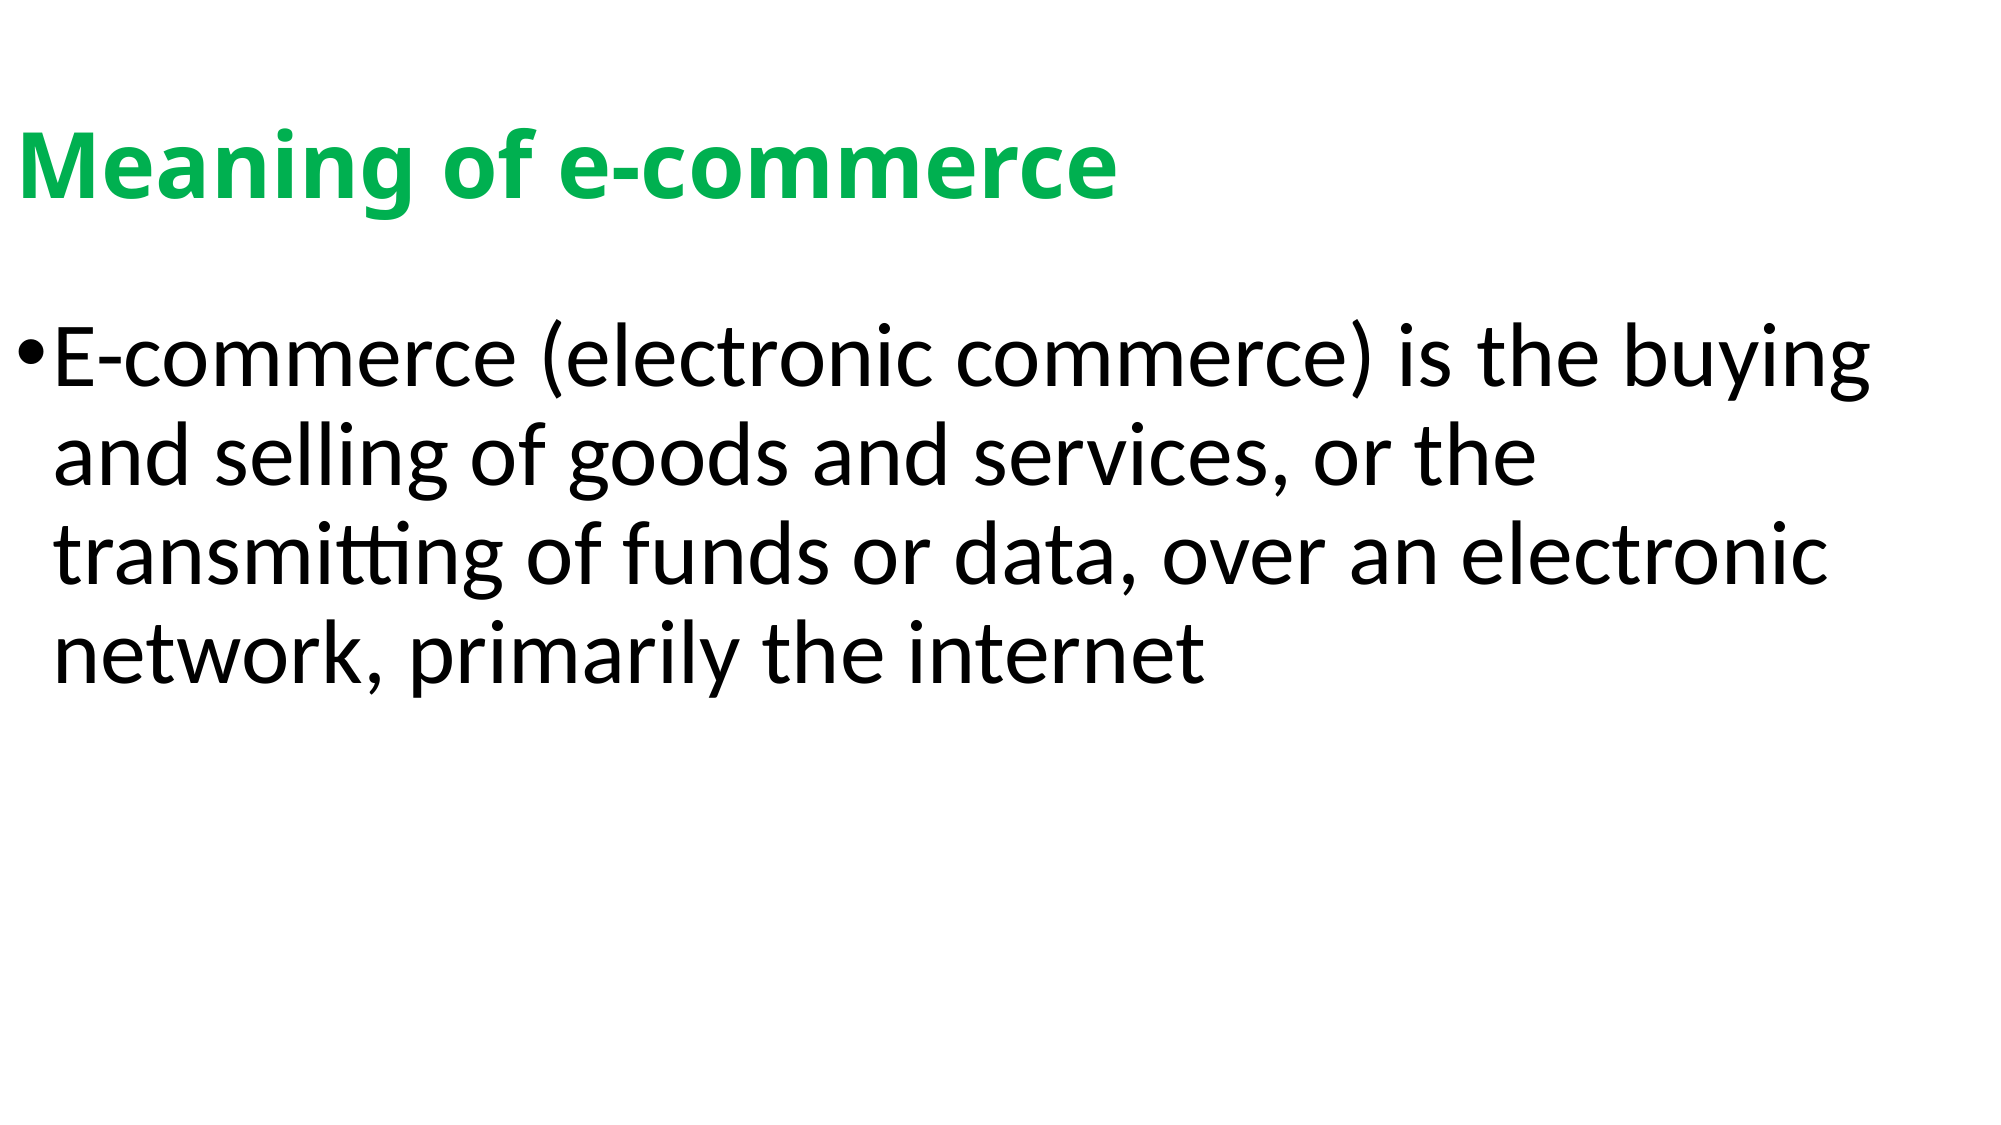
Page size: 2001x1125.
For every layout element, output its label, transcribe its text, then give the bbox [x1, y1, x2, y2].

title Meaning of e-commerce [0, 59, 1863, 278]
list E-commerce (electronic commerce) is the buying and selling of goods and services, or the transmitting of funds or data, over an electronic network, primarily the internet [0, 299, 2000, 1014]
